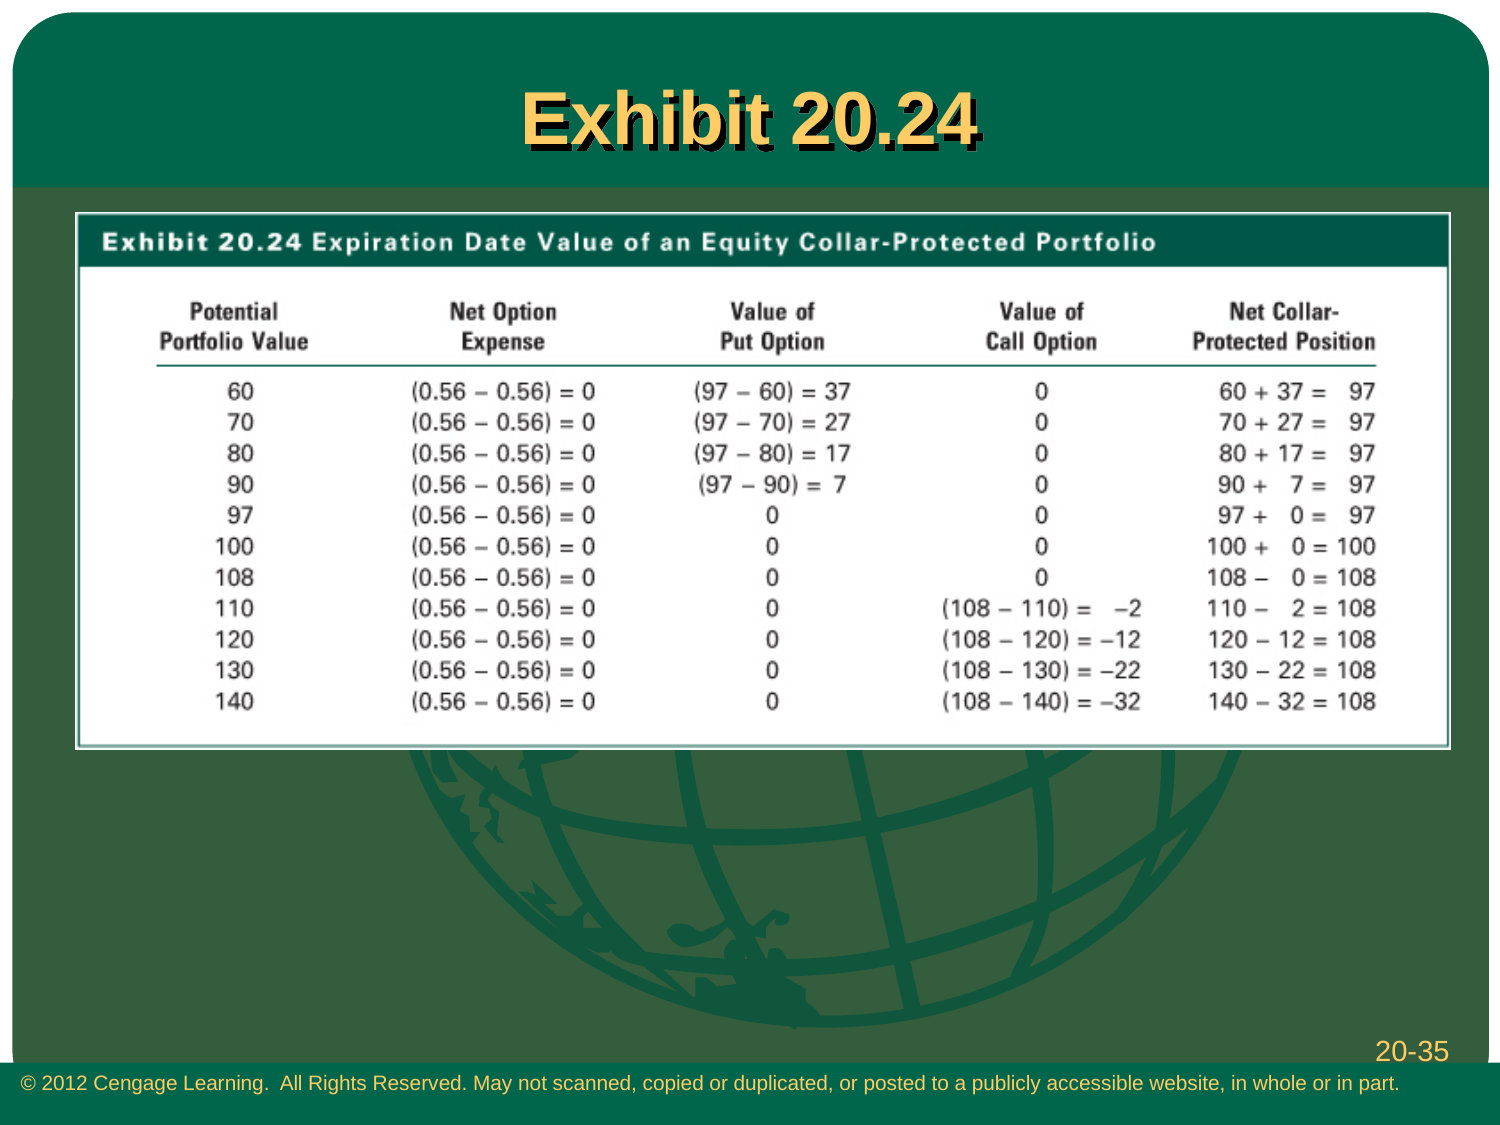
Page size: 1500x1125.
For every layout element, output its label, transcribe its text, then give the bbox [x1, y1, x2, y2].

picture [74, 212, 1451, 751]
title Exhibit 20.24 [75, 37, 1425, 193]
footer © 2012 Cengage Learning. All Rights Reserved. May not scanned, copied or duplicated, or posted to a publicly accessible website, in whole or in part. [0, 1062, 1500, 1125]
slide_number 20-35 [1325, 1025, 1500, 1088]
